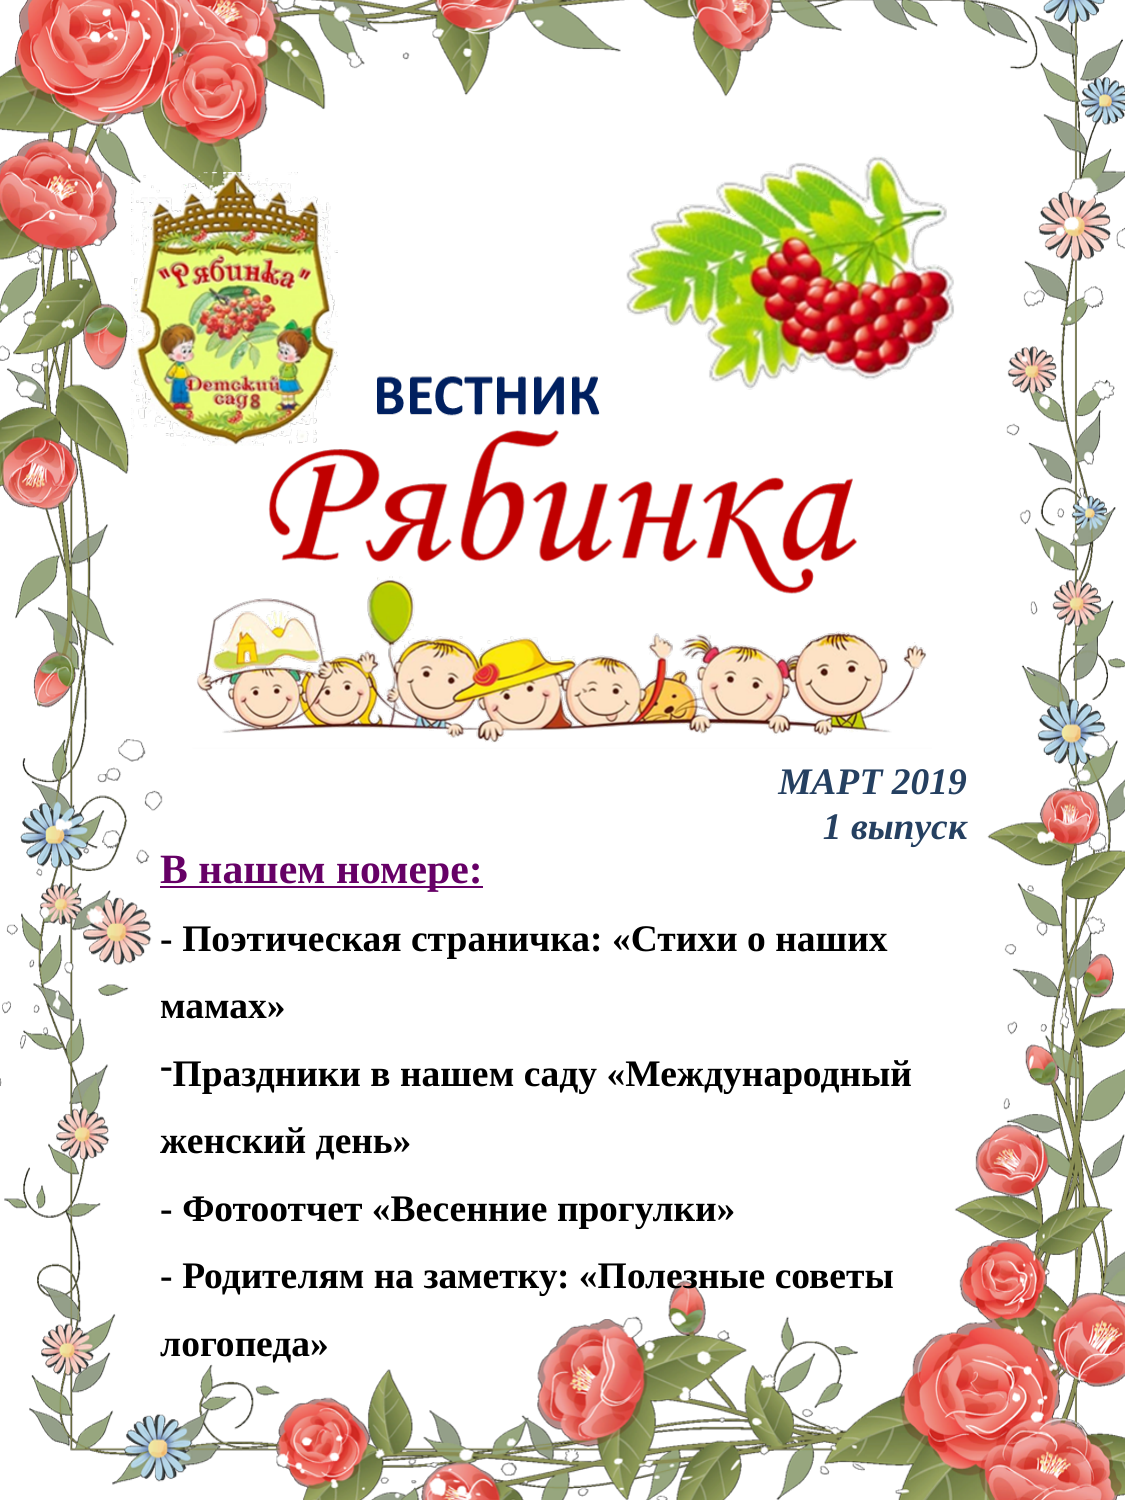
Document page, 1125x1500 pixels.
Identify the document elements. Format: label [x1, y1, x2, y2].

text_box [131, 82, 989, 1378]
picture [0, 0, 1125, 1500]
